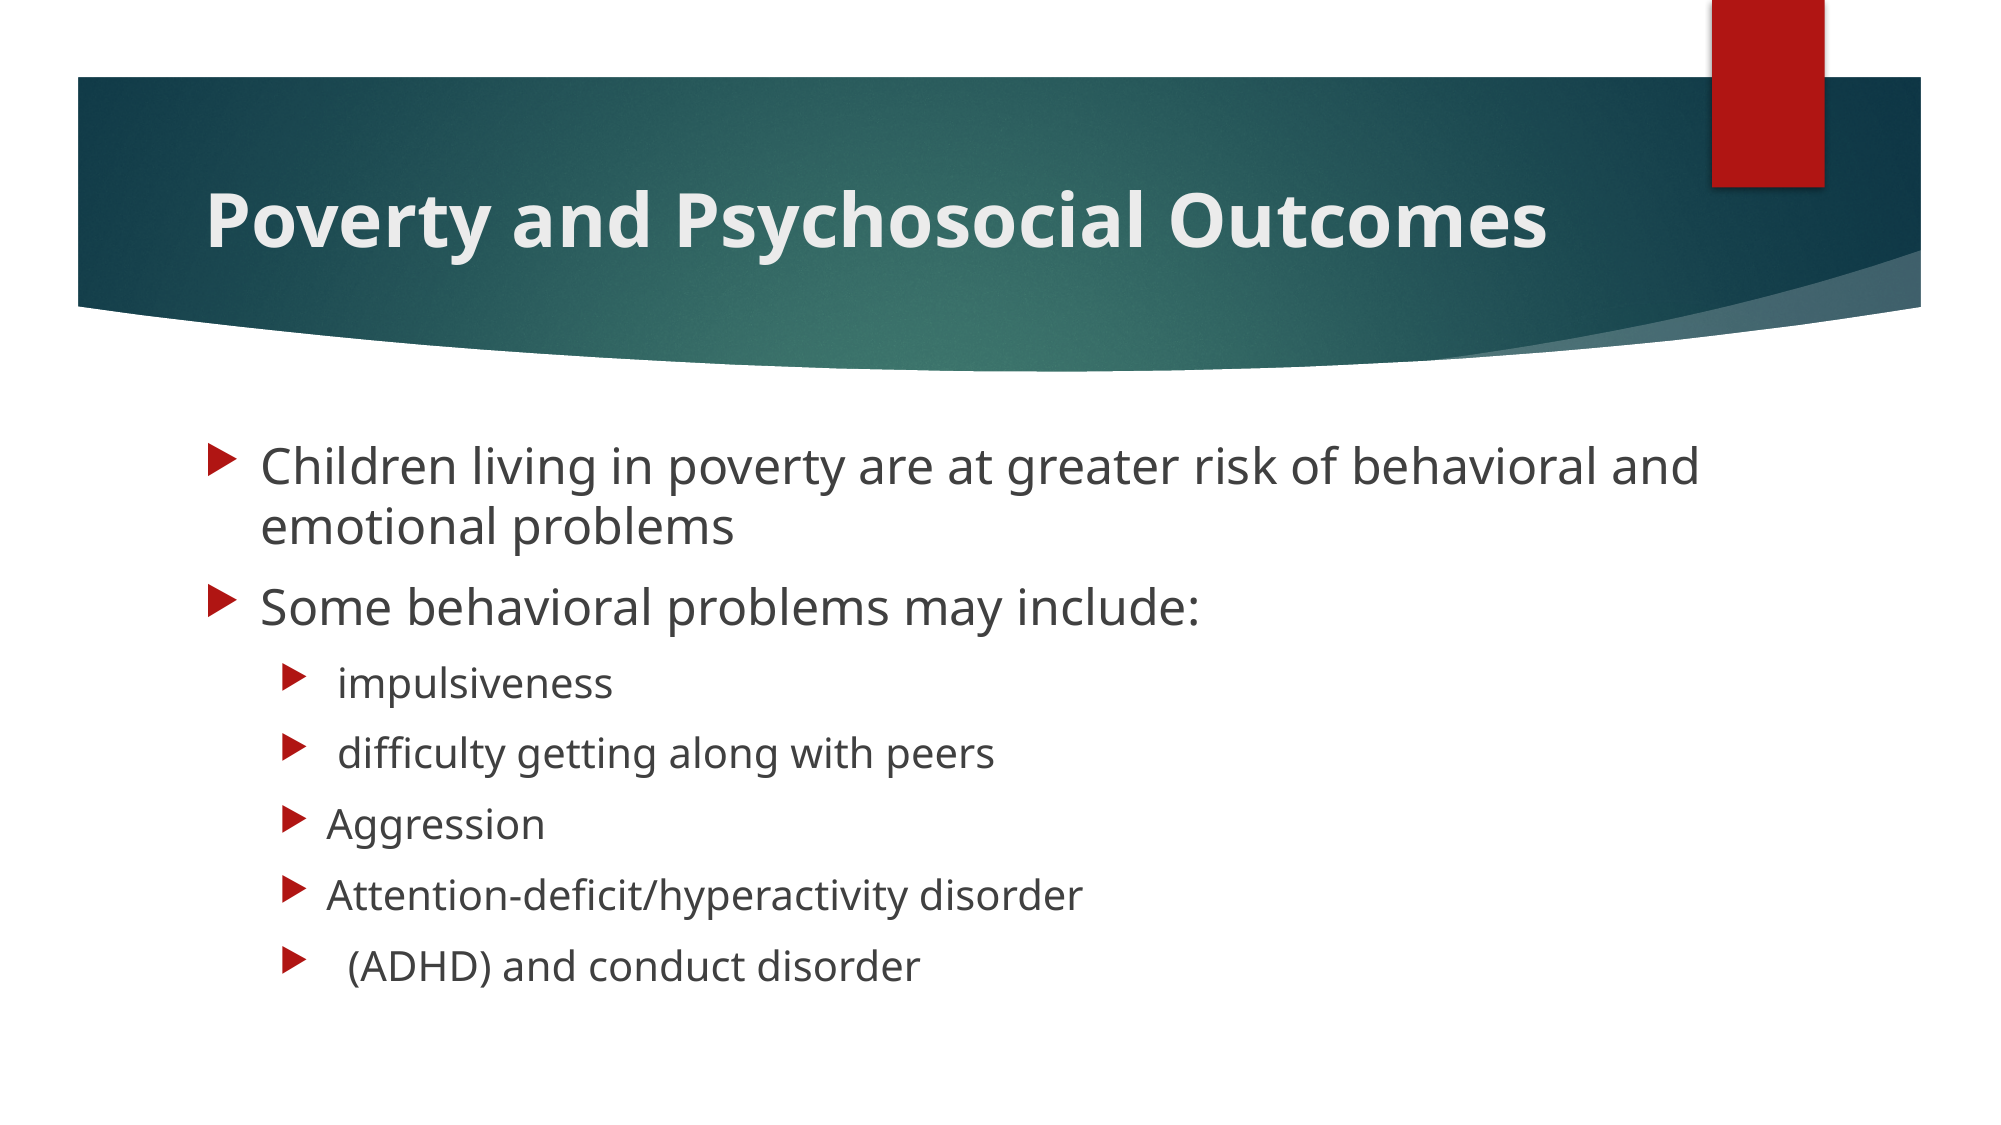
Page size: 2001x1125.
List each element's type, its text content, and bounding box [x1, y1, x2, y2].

title Poverty and Psychosocial Outcomes [189, 159, 1638, 276]
list Children living in poverty are at greater risk of behavioral and emotional problems Some behavioral problems may include: impulsiveness difficulty getting along with peers Aggression Attention-deficit/hyperactivity disorder (ADHD) and conduct disorder [189, 427, 1762, 1067]
